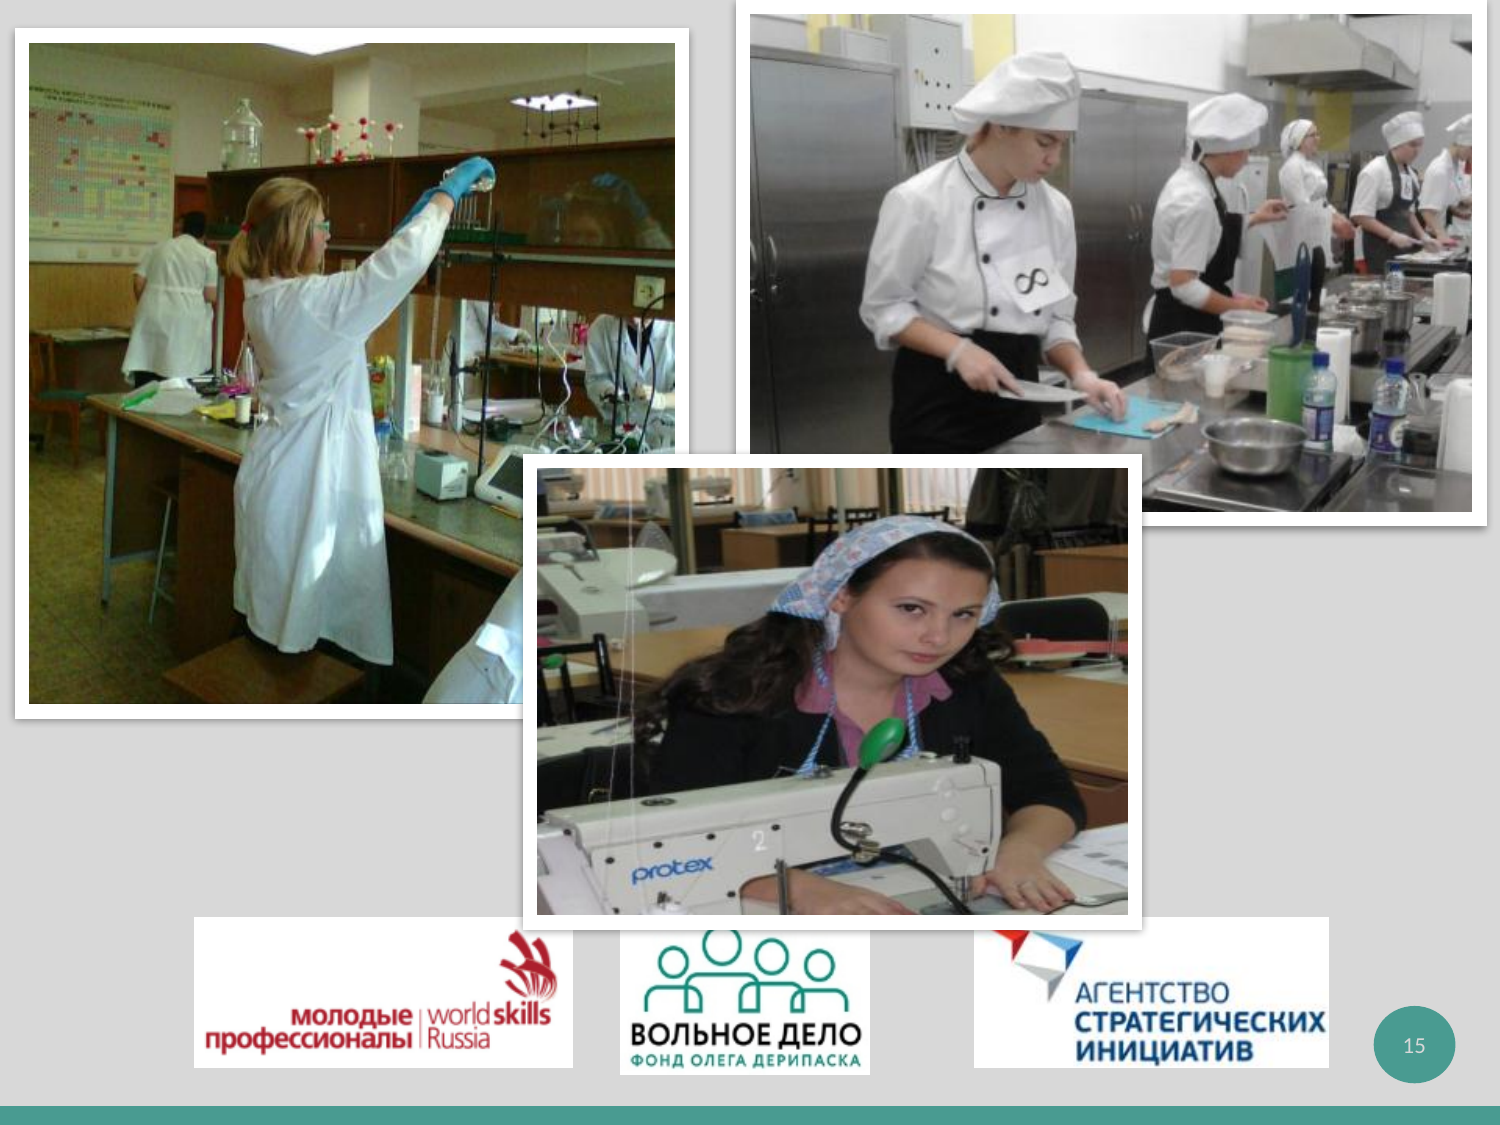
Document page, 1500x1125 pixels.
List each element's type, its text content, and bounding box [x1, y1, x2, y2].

picture [28, 13, 1473, 1075]
text_box 15 [1373, 1005, 1456, 1084]
text_box [0, 1106, 1500, 1125]
